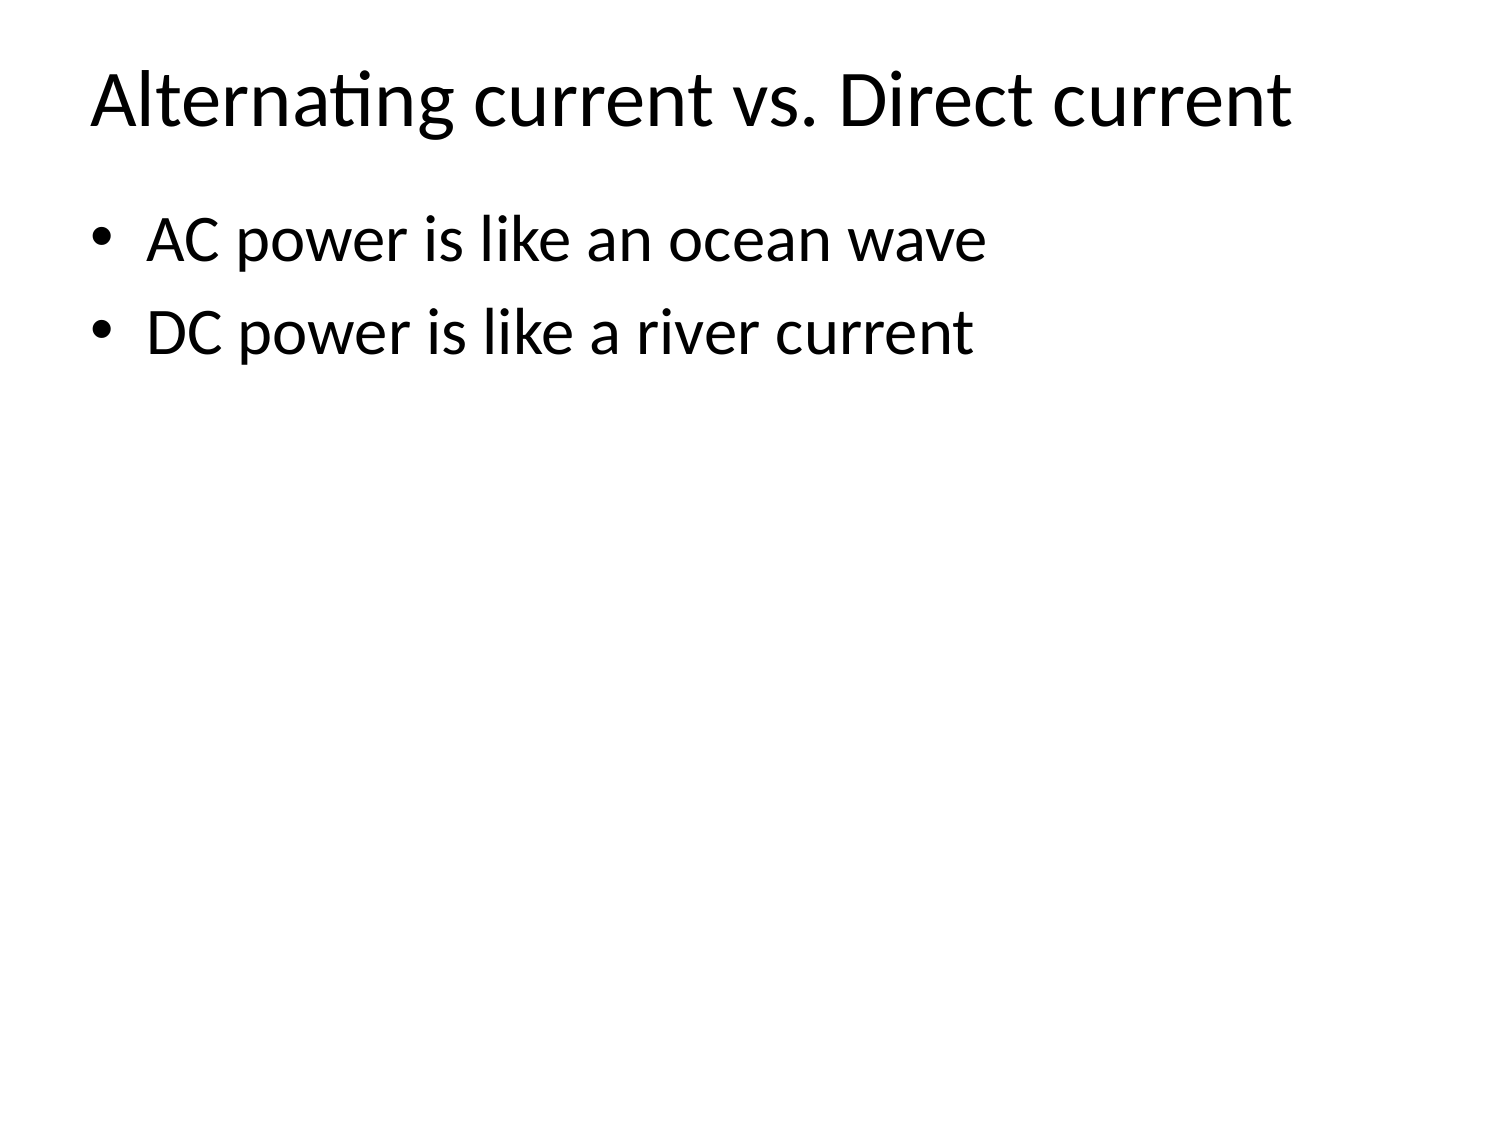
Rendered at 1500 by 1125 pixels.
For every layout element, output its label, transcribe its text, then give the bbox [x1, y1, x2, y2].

list AC power is like an ocean wave DC power is like a river current [75, 187, 1425, 1005]
title Alternating current vs. Direct current [75, 0, 1425, 187]
